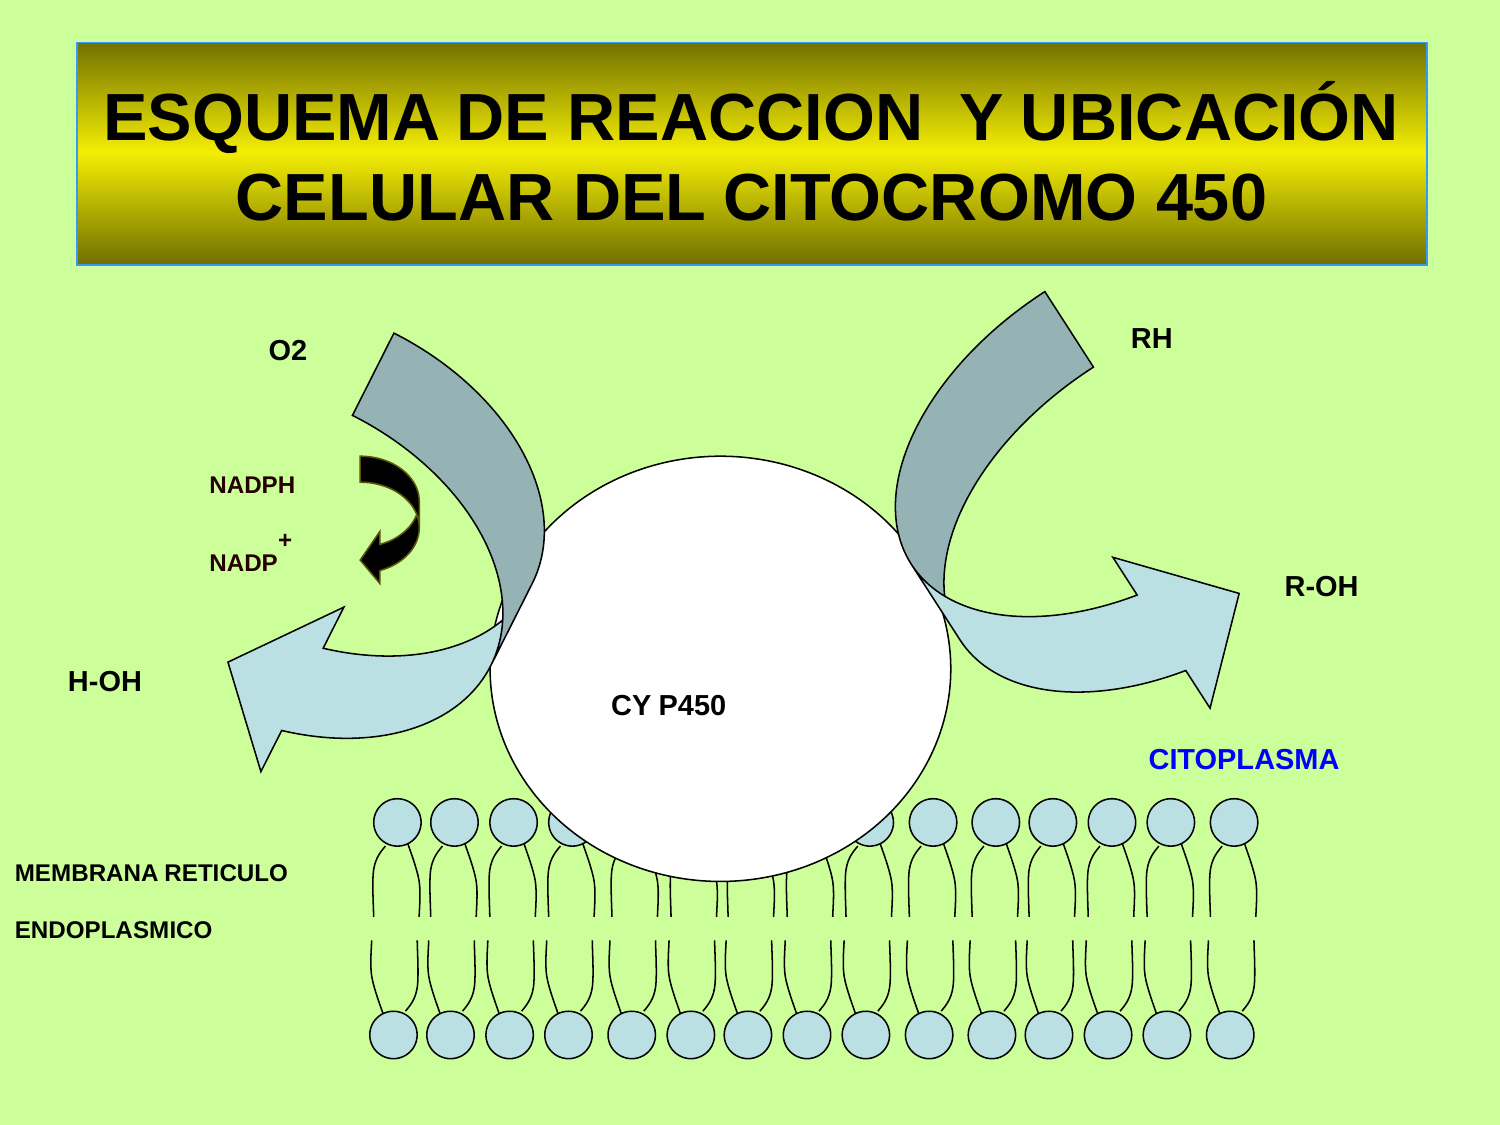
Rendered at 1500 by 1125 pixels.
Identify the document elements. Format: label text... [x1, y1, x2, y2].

text_box H-OH [53, 621, 219, 705]
text_box MEMBRANA RETICULO ENDOPLASMICO [0, 822, 364, 951]
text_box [369, 798, 1259, 1059]
text_box O2 [253, 290, 361, 374]
text_box CITOPLASMA [1133, 699, 1500, 783]
text_box RH [1116, 278, 1235, 362]
title ESQUEMA DE REACCION Y UBICACIÓN CELULAR DEL CITOCROMO 450 [76, 42, 1428, 266]
text_box [360, 456, 420, 584]
text_box R-OH [1269, 527, 1447, 610]
text_box [227, 333, 545, 772]
text_box [895, 291, 1240, 699]
text_box NADPH NADP+ [194, 434, 479, 584]
text_box [490, 456, 951, 797]
text_box CY P450 [596, 645, 869, 729]
